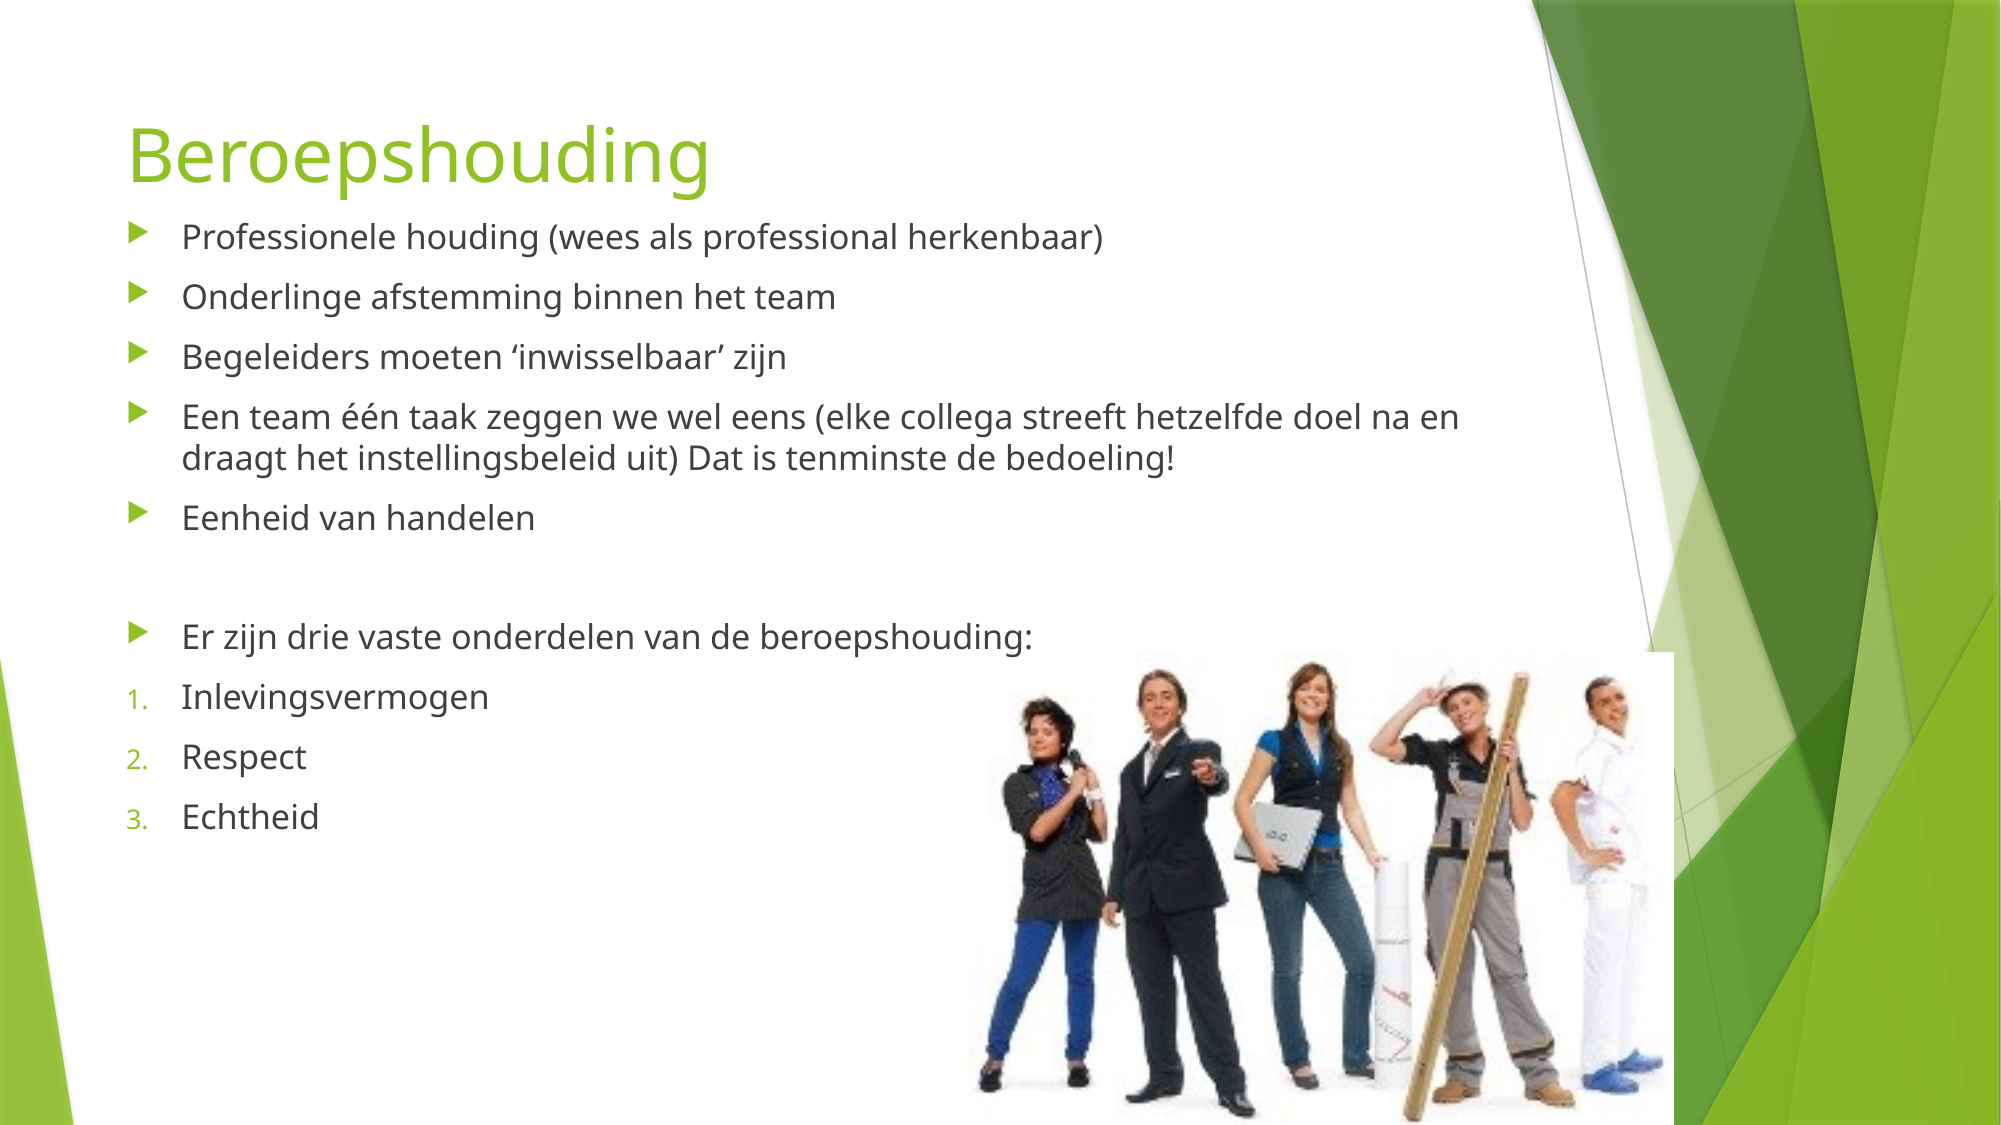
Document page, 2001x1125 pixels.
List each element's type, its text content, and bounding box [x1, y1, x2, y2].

title Beroepshouding [111, 99, 1522, 208]
list Professionele houding (wees als professional herkenbaar) Onderlinge afstemming binnen het team Begeleiders moeten ‘inwisselbaar’ zijn Een team één taak zeggen we wel eens (elke collega streeft hetzelfde doel na en draagt het instellingsbeleid uit) Dat is tenminste de bedoeling! Eenheid van handelen Er zijn drie vaste onderdelen van de beroepshouding: Inlevingsvermogen Respect Echtheid [111, 208, 1522, 845]
picture [967, 651, 1674, 1125]
